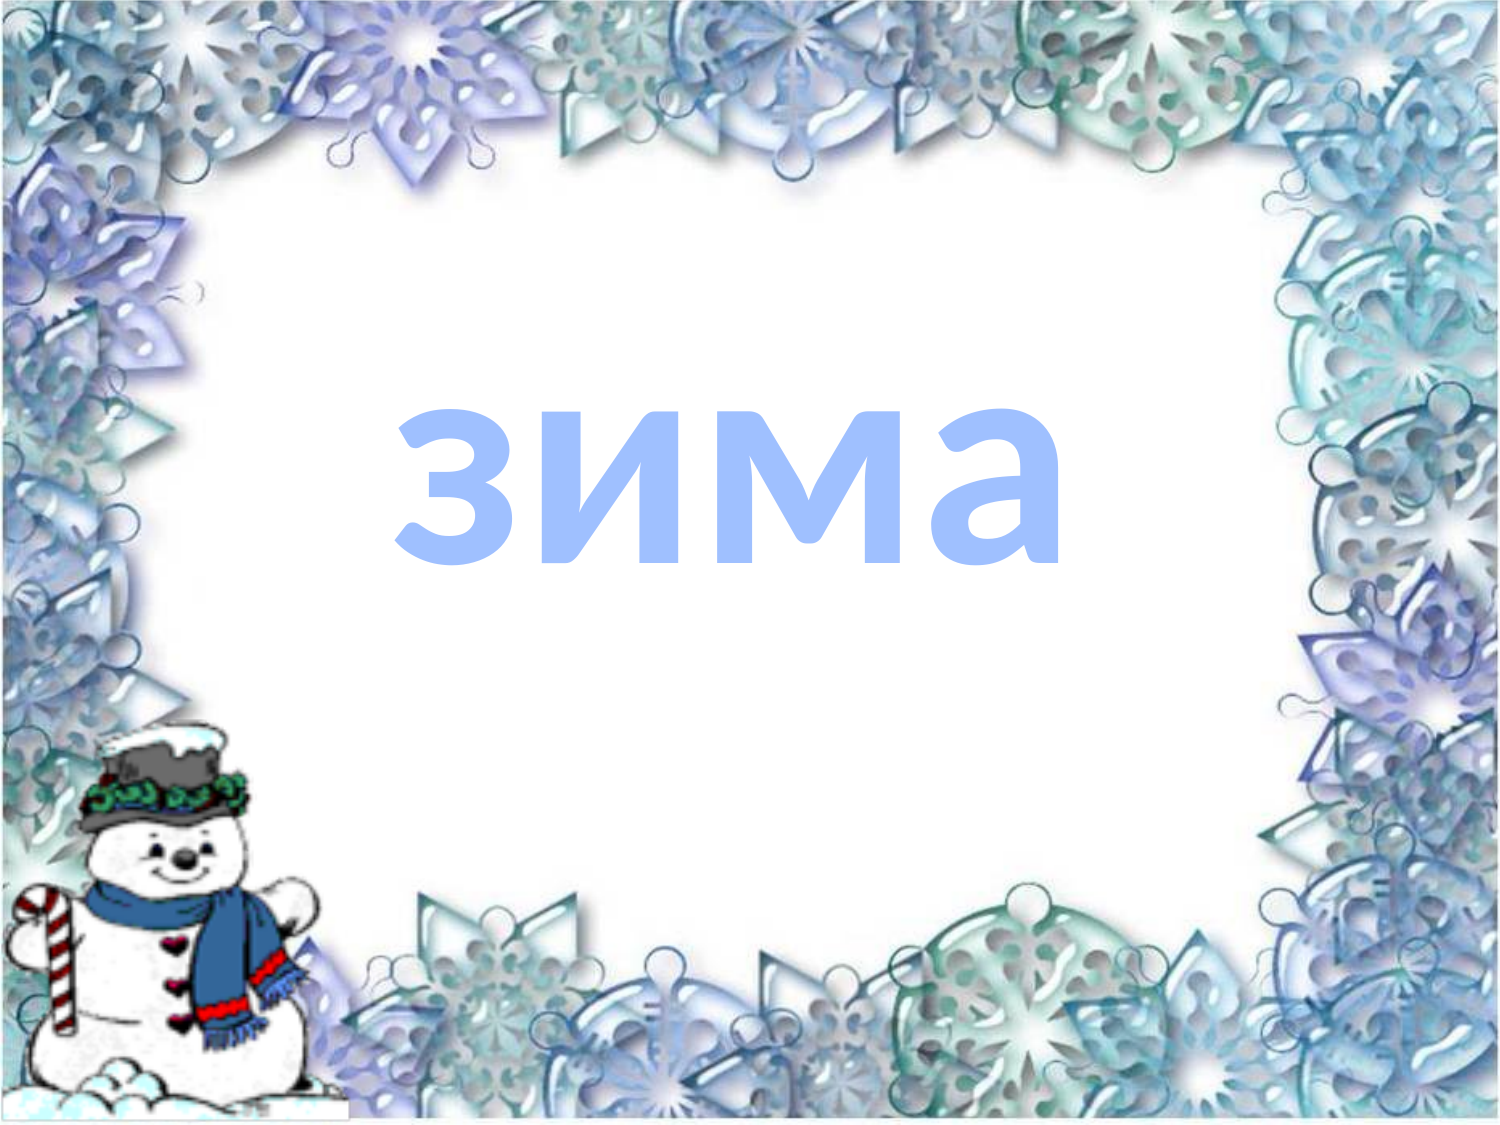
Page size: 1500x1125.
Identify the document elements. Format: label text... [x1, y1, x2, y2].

text_box зима [375, 243, 1090, 634]
picture [0, 0, 1500, 1125]
